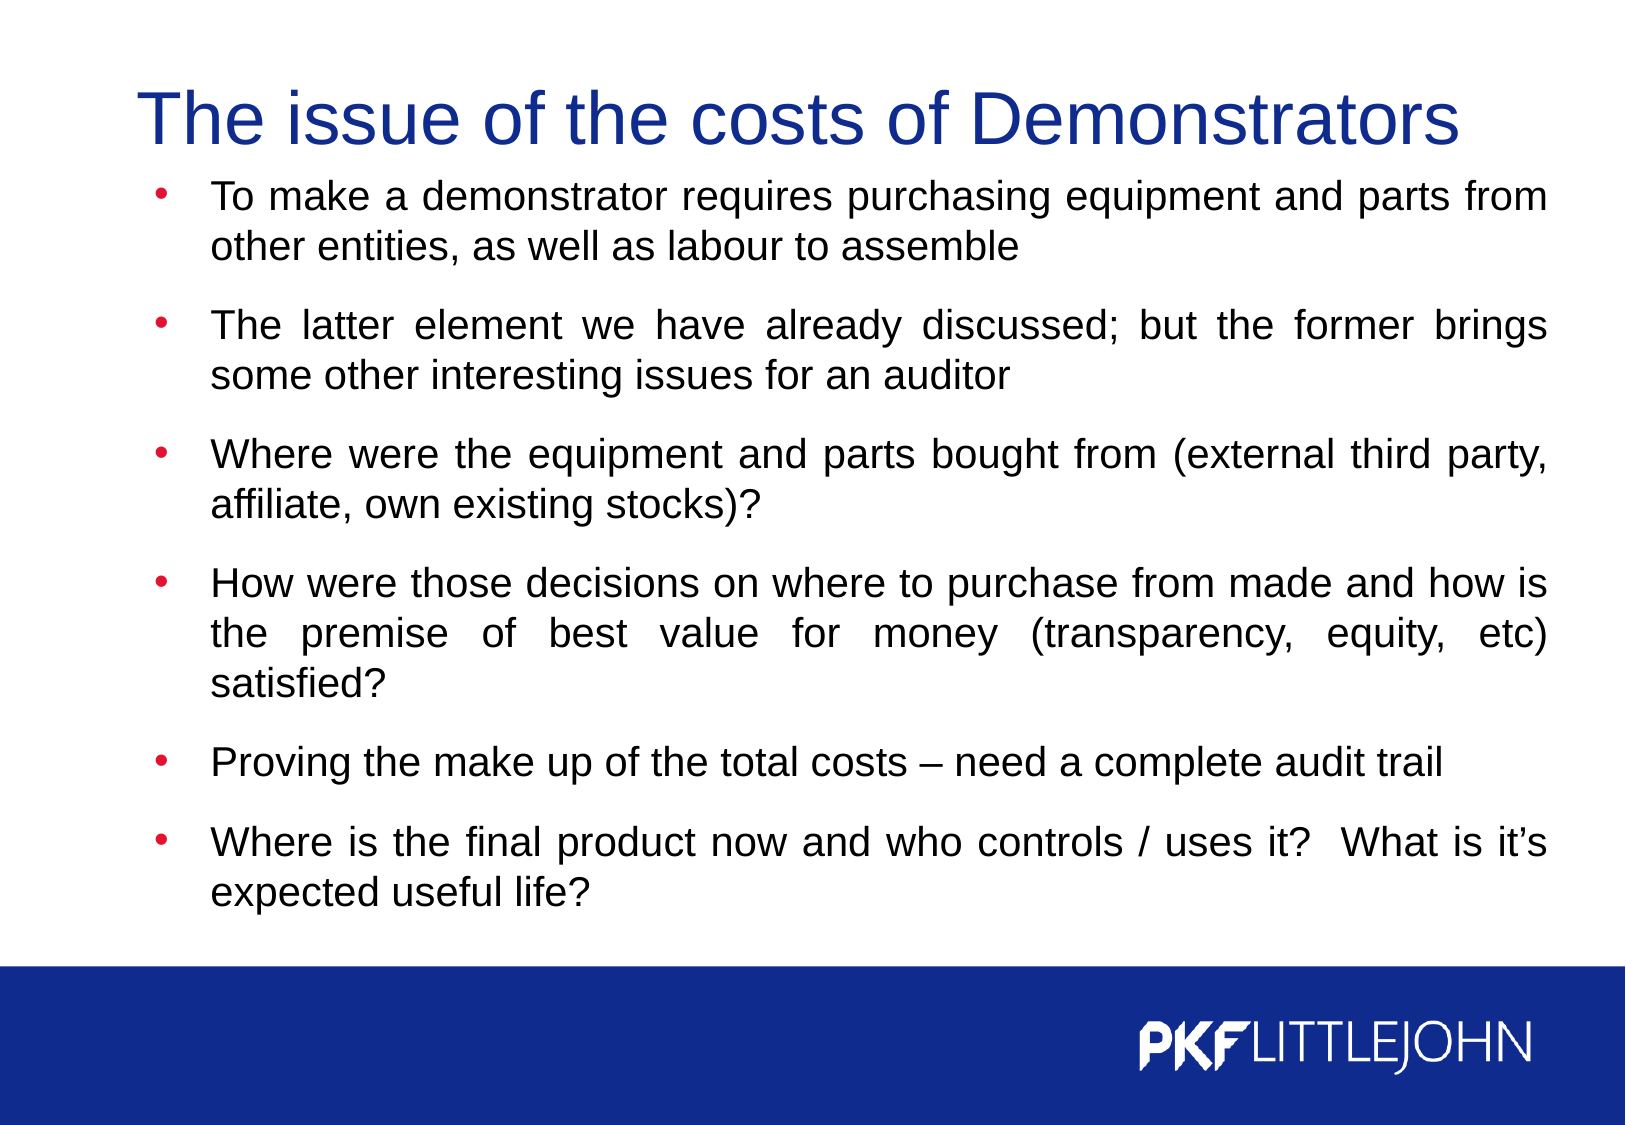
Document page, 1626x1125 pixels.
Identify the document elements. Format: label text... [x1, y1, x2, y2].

title The issue of the costs of Demonstrators [121, 62, 1551, 201]
list To make a demonstrator requires purchasing equipment and parts from other entities, as well as labour to assemble The latter element we have already discussed; but the former brings some other interesting issues for an auditor Where were the equipment and parts bought from (external third party, affiliate, own existing stocks)? How were those decisions on where to purchase from made and how is the premise of best value for money (transparency, equity, etc) satisfied? Proving the make up of the total costs – need a complete audit trail Where is the final product now and who controls / uses it? What is it’s expected useful life? [138, 160, 1565, 837]
picture [1107, 988, 1563, 1103]
